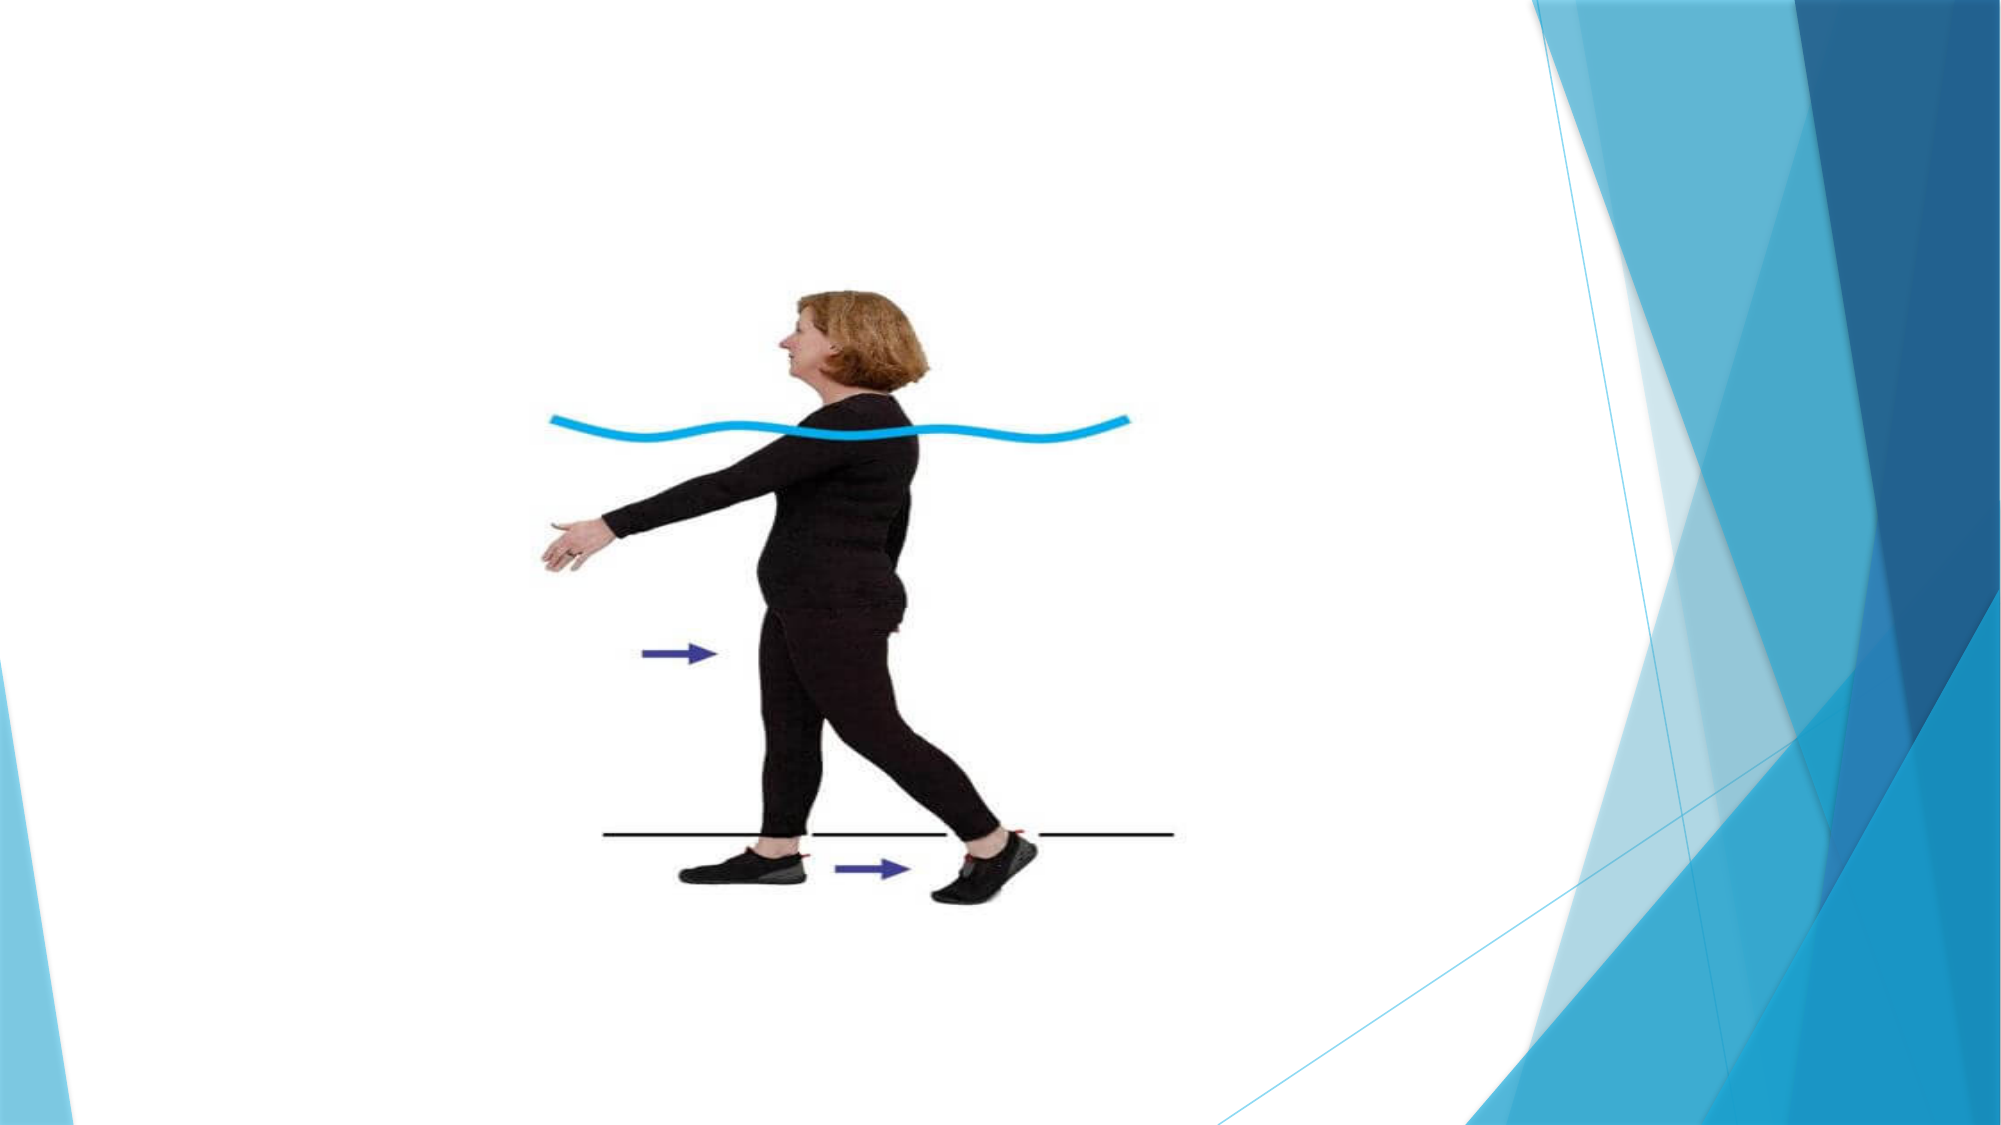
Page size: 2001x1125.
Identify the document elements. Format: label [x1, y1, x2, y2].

list [444, 177, 1261, 992]
